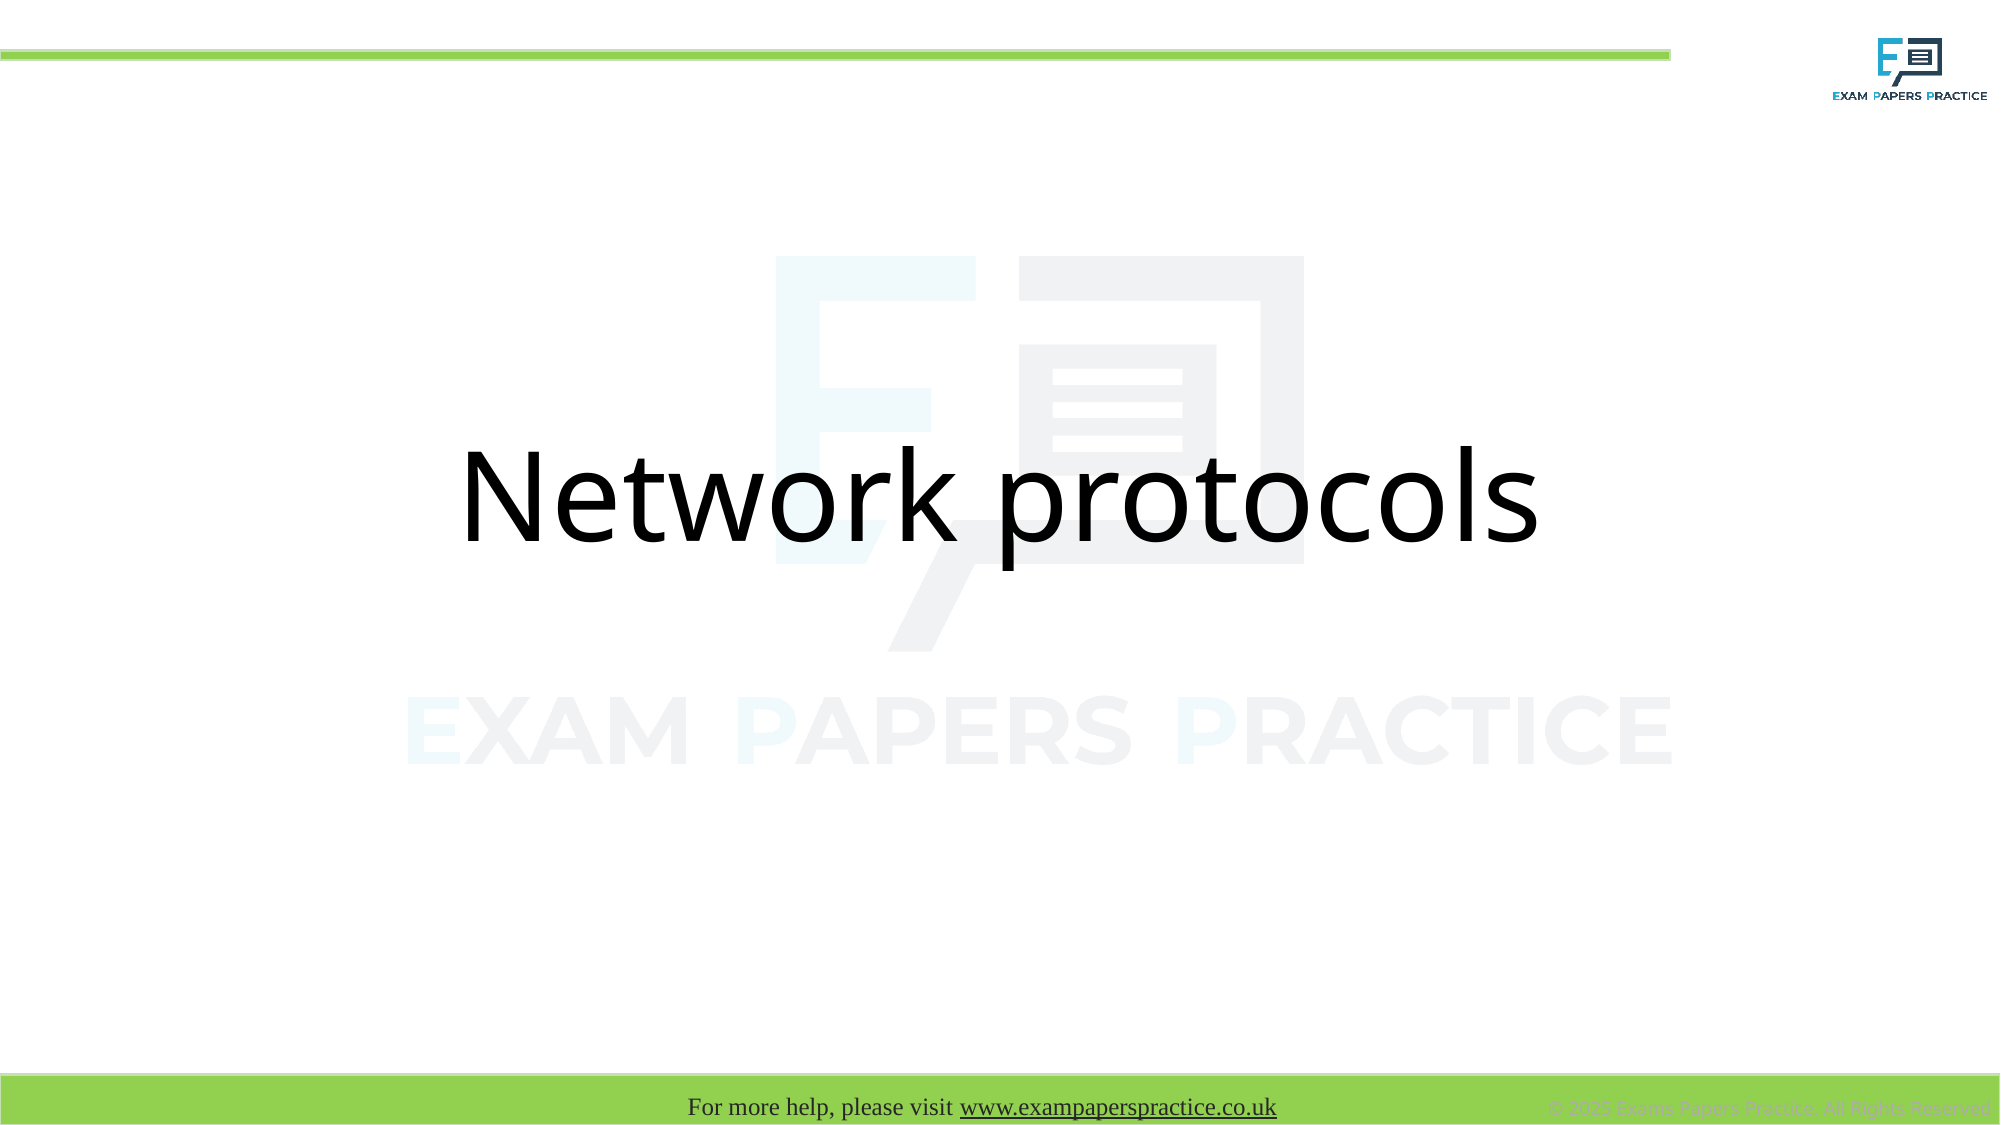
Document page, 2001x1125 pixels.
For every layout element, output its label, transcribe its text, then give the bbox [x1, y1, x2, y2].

title Network protocols [249, 184, 1750, 576]
